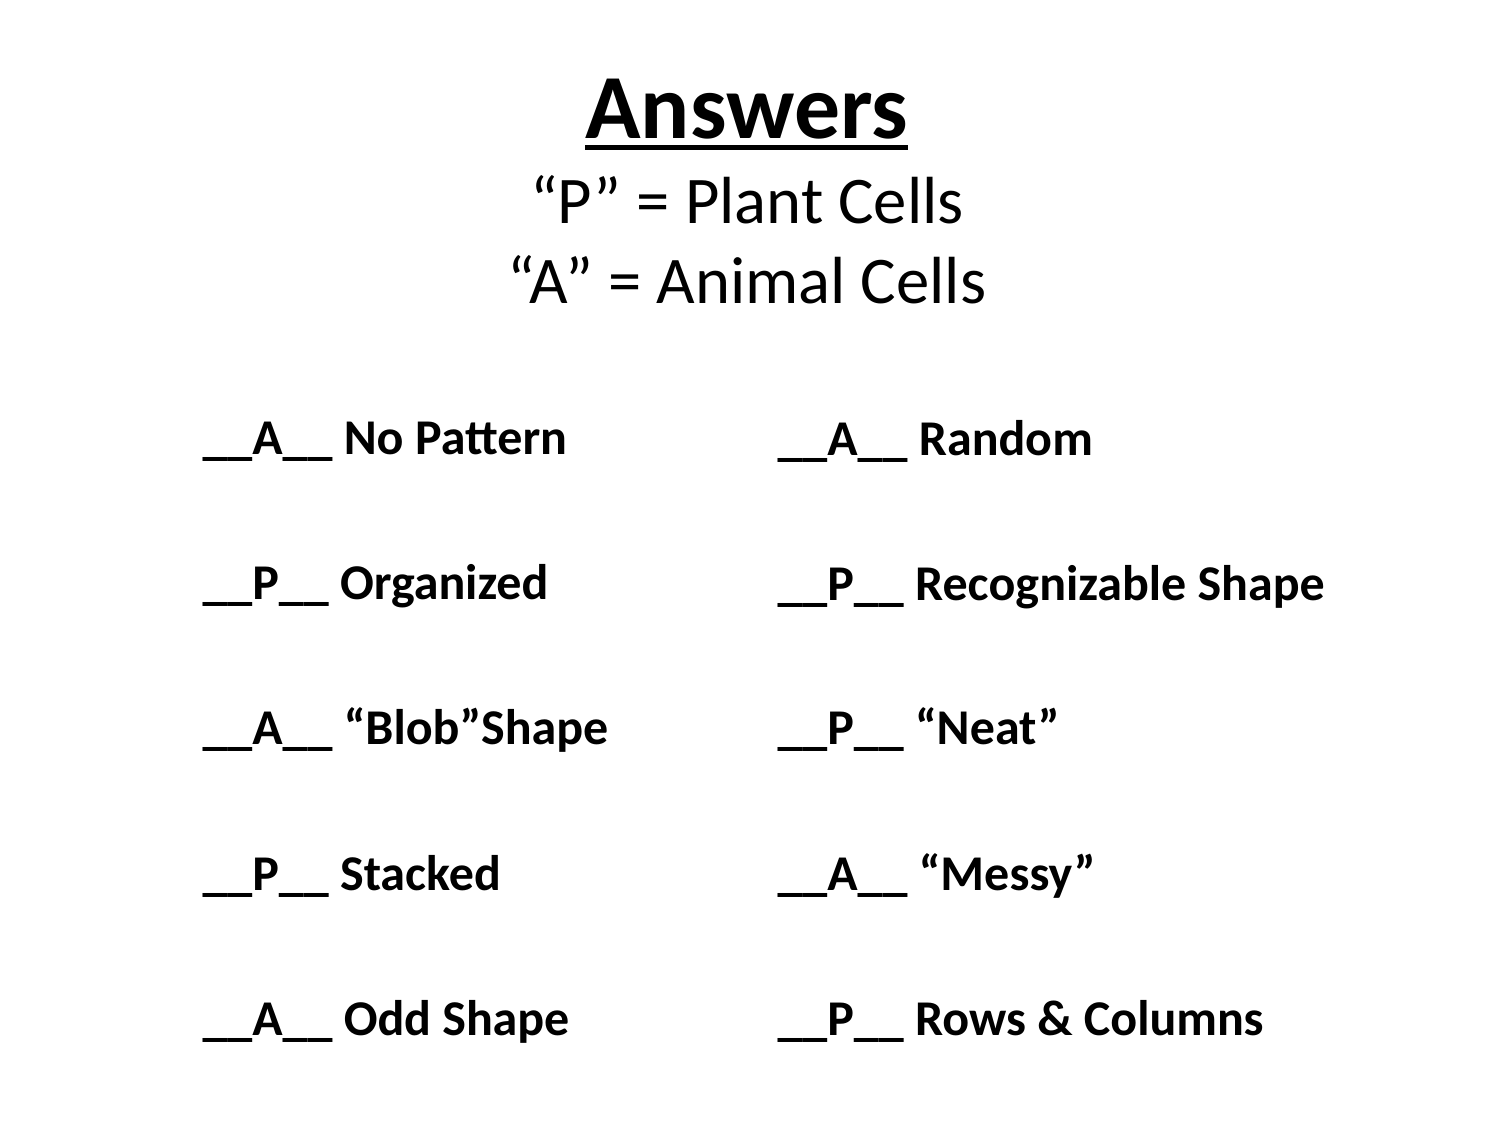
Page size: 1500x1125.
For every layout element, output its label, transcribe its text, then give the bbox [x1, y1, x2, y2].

text_box __A__ No Pattern __P__ Organized __A__ “Blob”Shape __P__ Stacked __A__ Odd Shape [187, 299, 663, 1090]
title Answers “P” = Plant Cells “A” = Animal Cells [162, 0, 1332, 365]
list __A__ Random __P__ Recognizable Shape __P__ “Neat” __A__ “Messy” __P__ Rows & Columns [762, 337, 1450, 1098]
